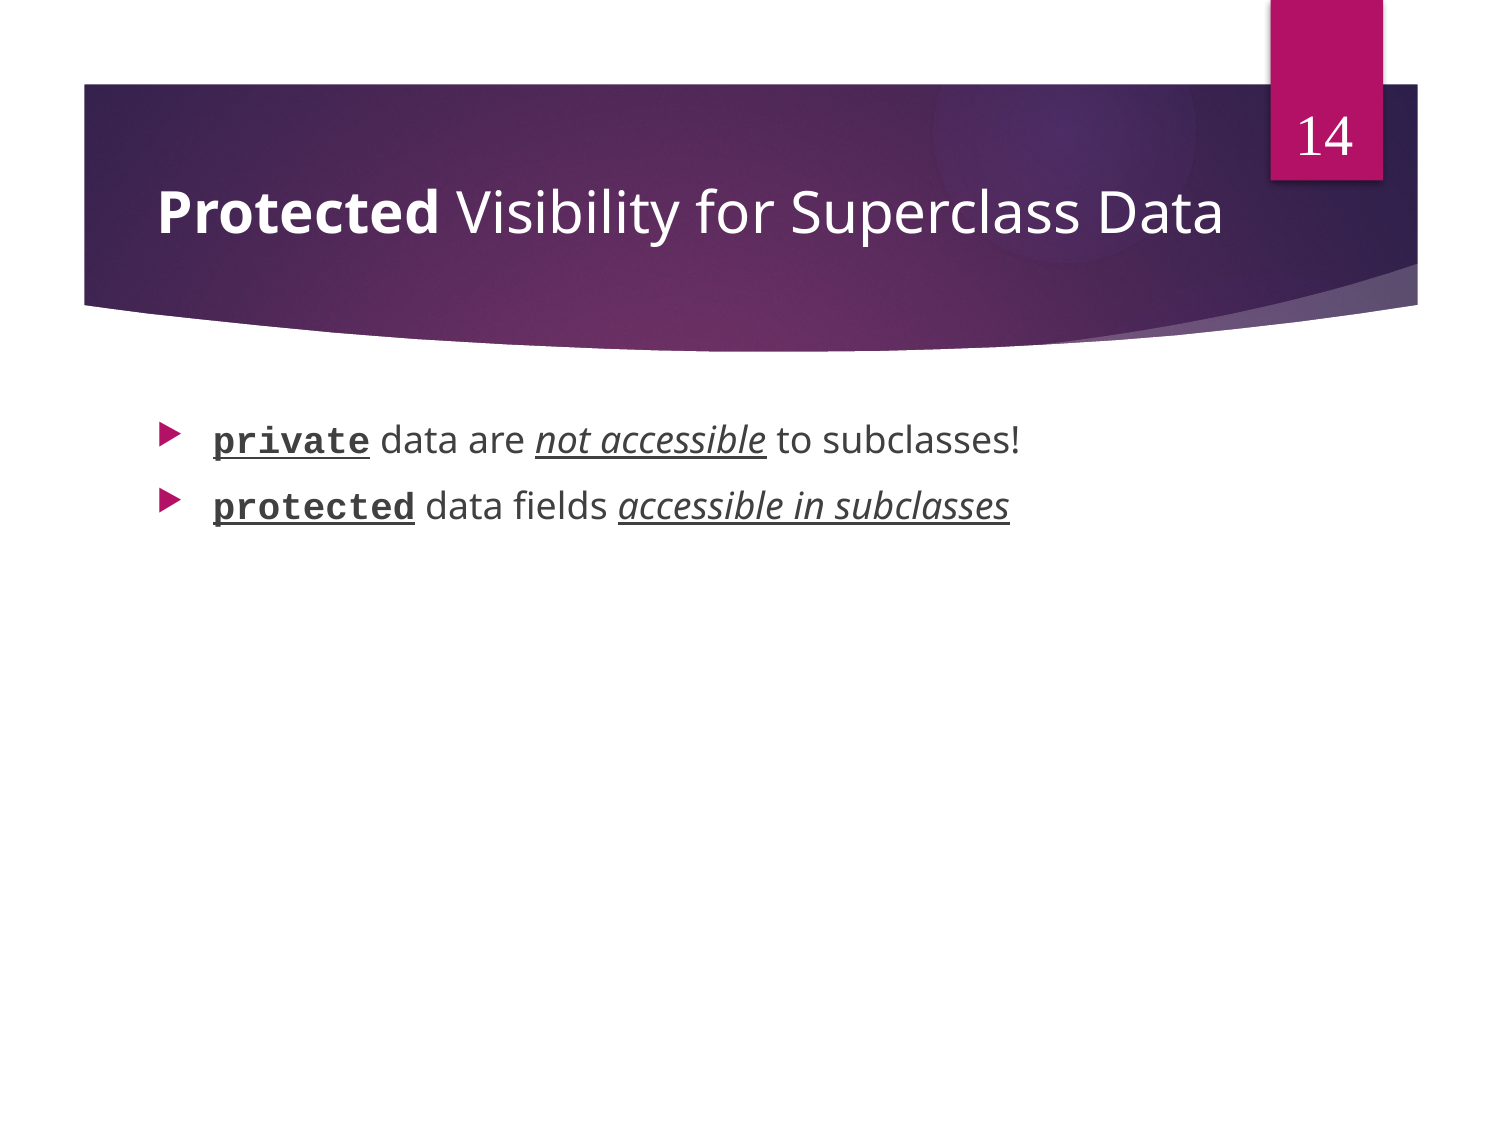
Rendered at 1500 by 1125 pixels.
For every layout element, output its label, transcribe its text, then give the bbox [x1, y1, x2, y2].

title Protected Visibility for Superclass Data [141, 152, 1325, 269]
list private data are not accessible to subclasses! protected data fields accessible in subclasses [141, 408, 1183, 988]
slide_number 14 [1259, 48, 1390, 175]
